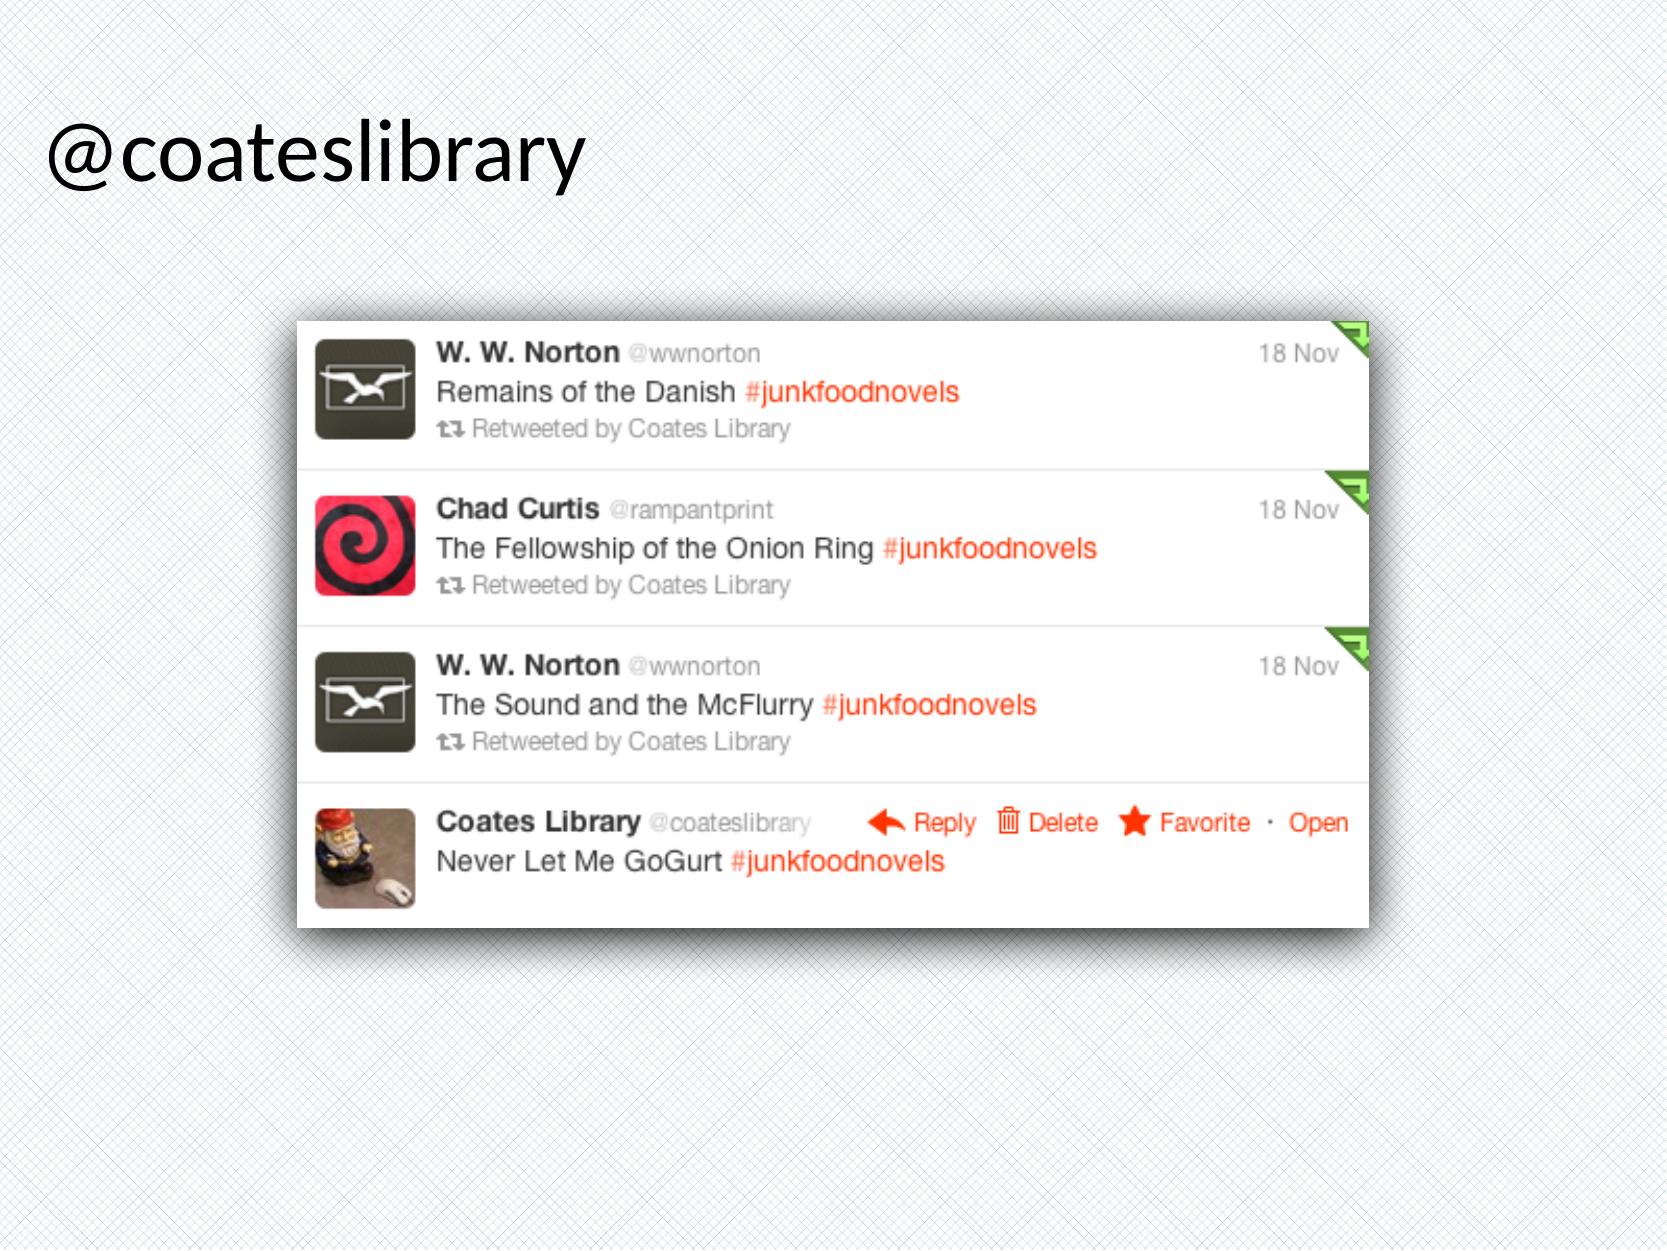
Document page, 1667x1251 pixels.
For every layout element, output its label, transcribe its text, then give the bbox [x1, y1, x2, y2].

picture [297, 321, 1369, 929]
title @coateslibrary [40, 99, 1624, 248]
